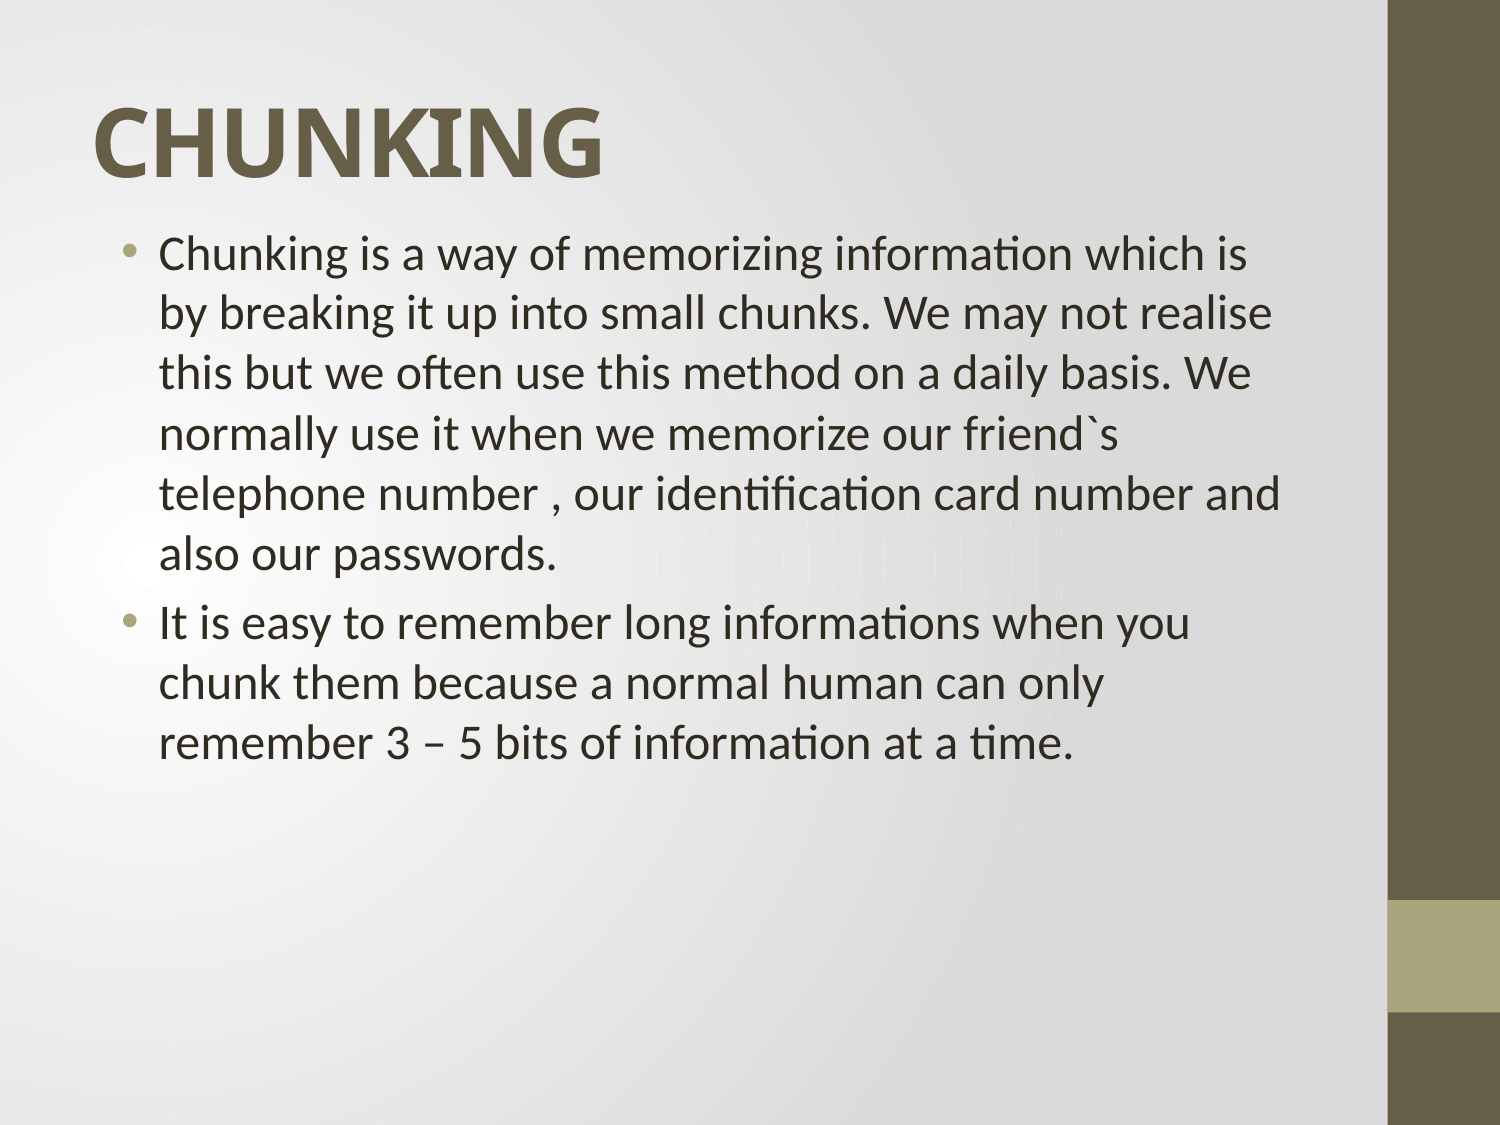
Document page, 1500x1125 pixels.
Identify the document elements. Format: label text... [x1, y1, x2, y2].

list Chunking is a way of memorizing information which is by breaking it up into small chunks. We may not realise this but we often use this method on a daily basis. We normally use it when we memorize our friend`s telephone number , our identification card number and also our passwords. It is easy to remember long informations when you chunk them because a normal human can only remember 3 – 5 bits of information at a time. [87, 212, 1318, 1075]
title CHUNKING [75, 45, 1325, 233]
